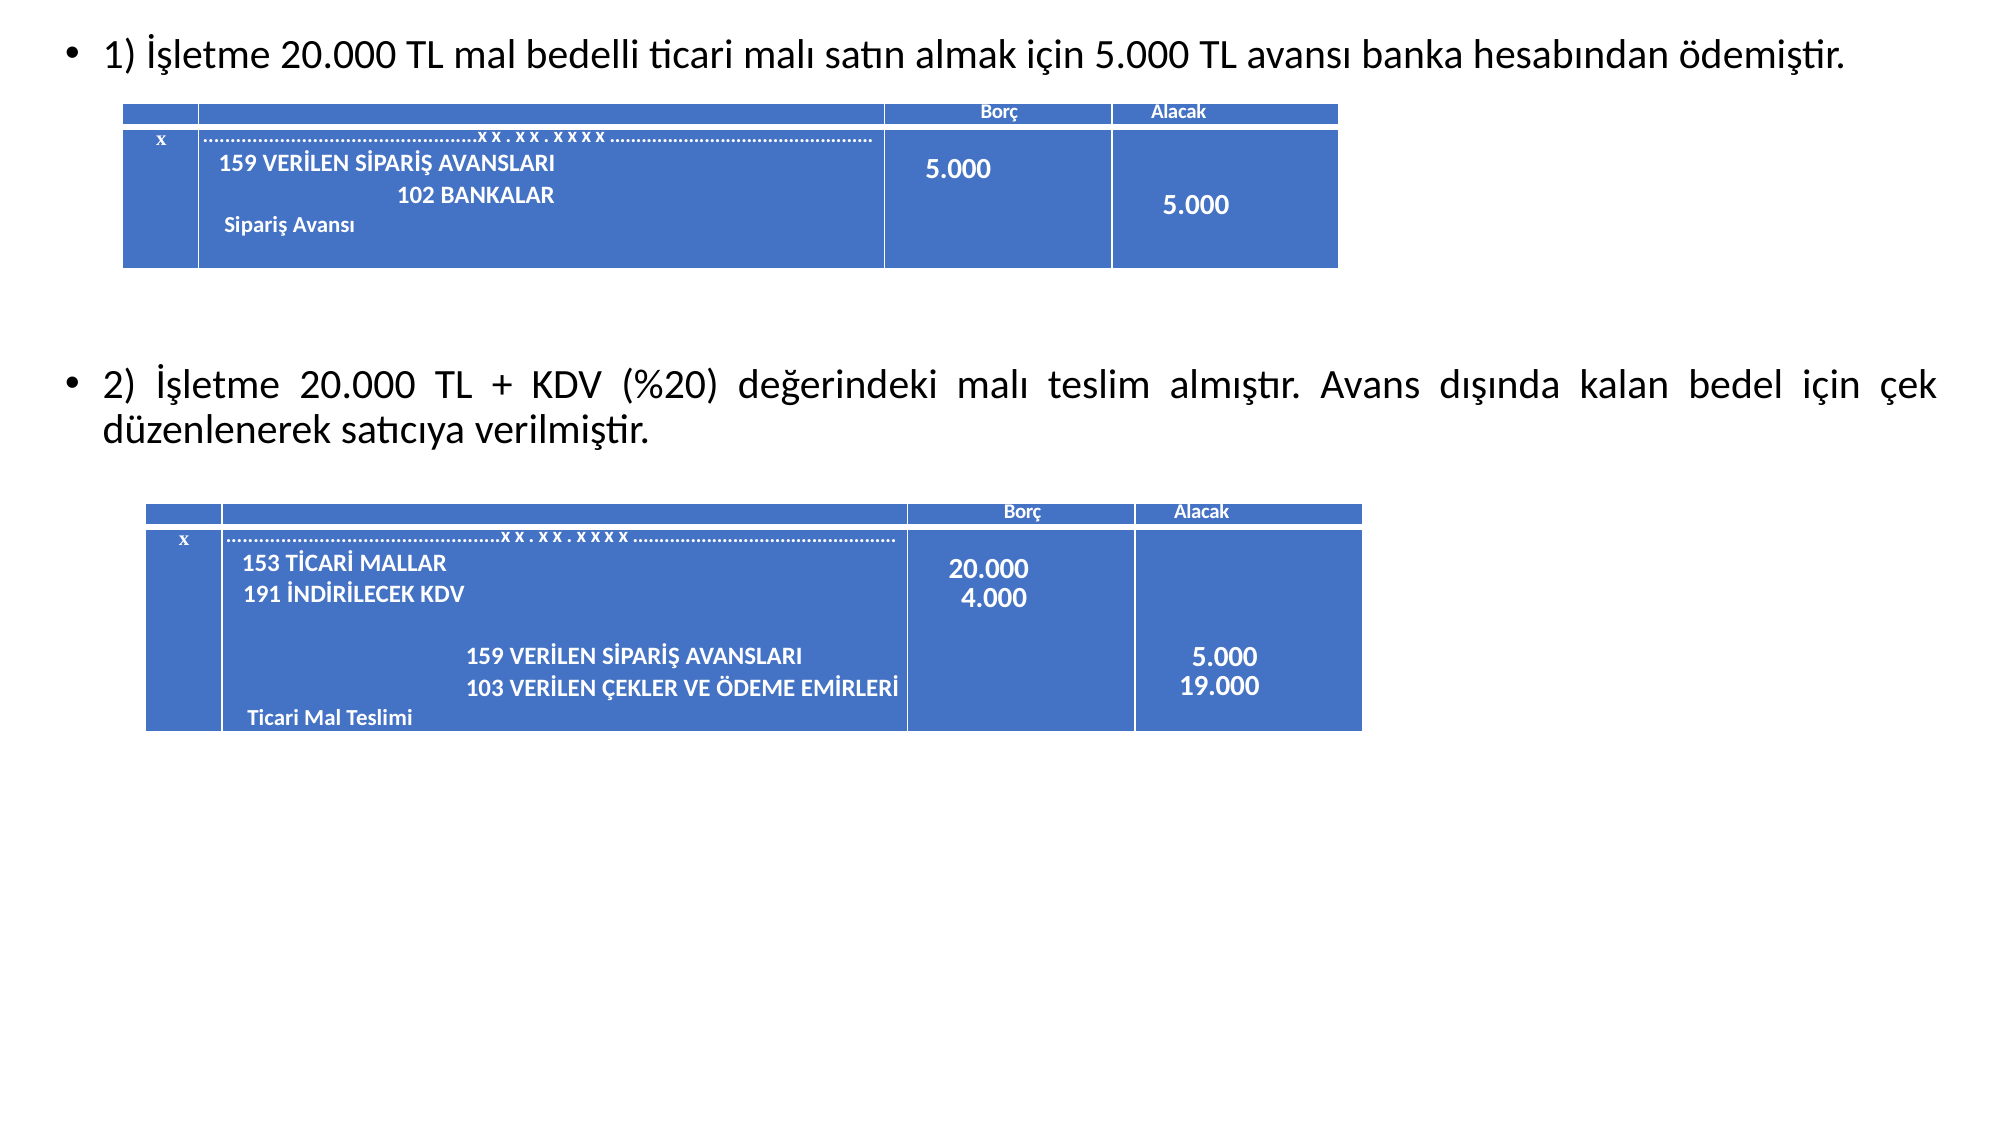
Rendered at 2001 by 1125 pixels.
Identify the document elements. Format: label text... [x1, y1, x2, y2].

table_header Alacak [1136, 504, 1362, 524]
table_header [123, 104, 198, 124]
table_cell 5.000 [1113, 130, 1338, 268]
table_header Borç [885, 104, 1111, 124]
table_cell 5.000 19.000 [1136, 530, 1362, 731]
table_header Borç [908, 504, 1134, 524]
table_header [199, 104, 884, 124]
table_cell x [146, 530, 221, 731]
table_cell 20.000 4.000 [908, 530, 1134, 731]
table_header [146, 504, 221, 524]
table_cell 5.000 [885, 130, 1111, 268]
list 1) İşletme 20.000 TL mal bedelli ticari malı satın almak için 5.000 TL avansı banka hesabından ödemiştir. 2) İşletme 20.000 TL + KDV (%20) değerindeki malı teslim almıştır. Avans dışında kalan bedel için çek düzenlenerek satıcıya verilmiştir. [50, 24, 1954, 1102]
table_cell ..................................................xx.xx.xxxx.................................................. 153 TİCARİ MALLAR 191 İNDİRİLECEK KDV 159 VERİLEN SİPARİŞ AVANSLARI 103 VERİLEN ÇEKLER VE ÖDEME EMİRLERİ Ticari Mal Teslimi [223, 530, 907, 731]
table_header [223, 504, 907, 524]
table_header Alacak [1113, 104, 1338, 124]
table_cell x [123, 130, 198, 268]
table_cell ..................................................xx.xx.xxxx.................................................. 159 VERİLEN SİPARİŞ AVANSLARI 102 BANKALAR Sipariş Avansı [199, 130, 884, 268]
